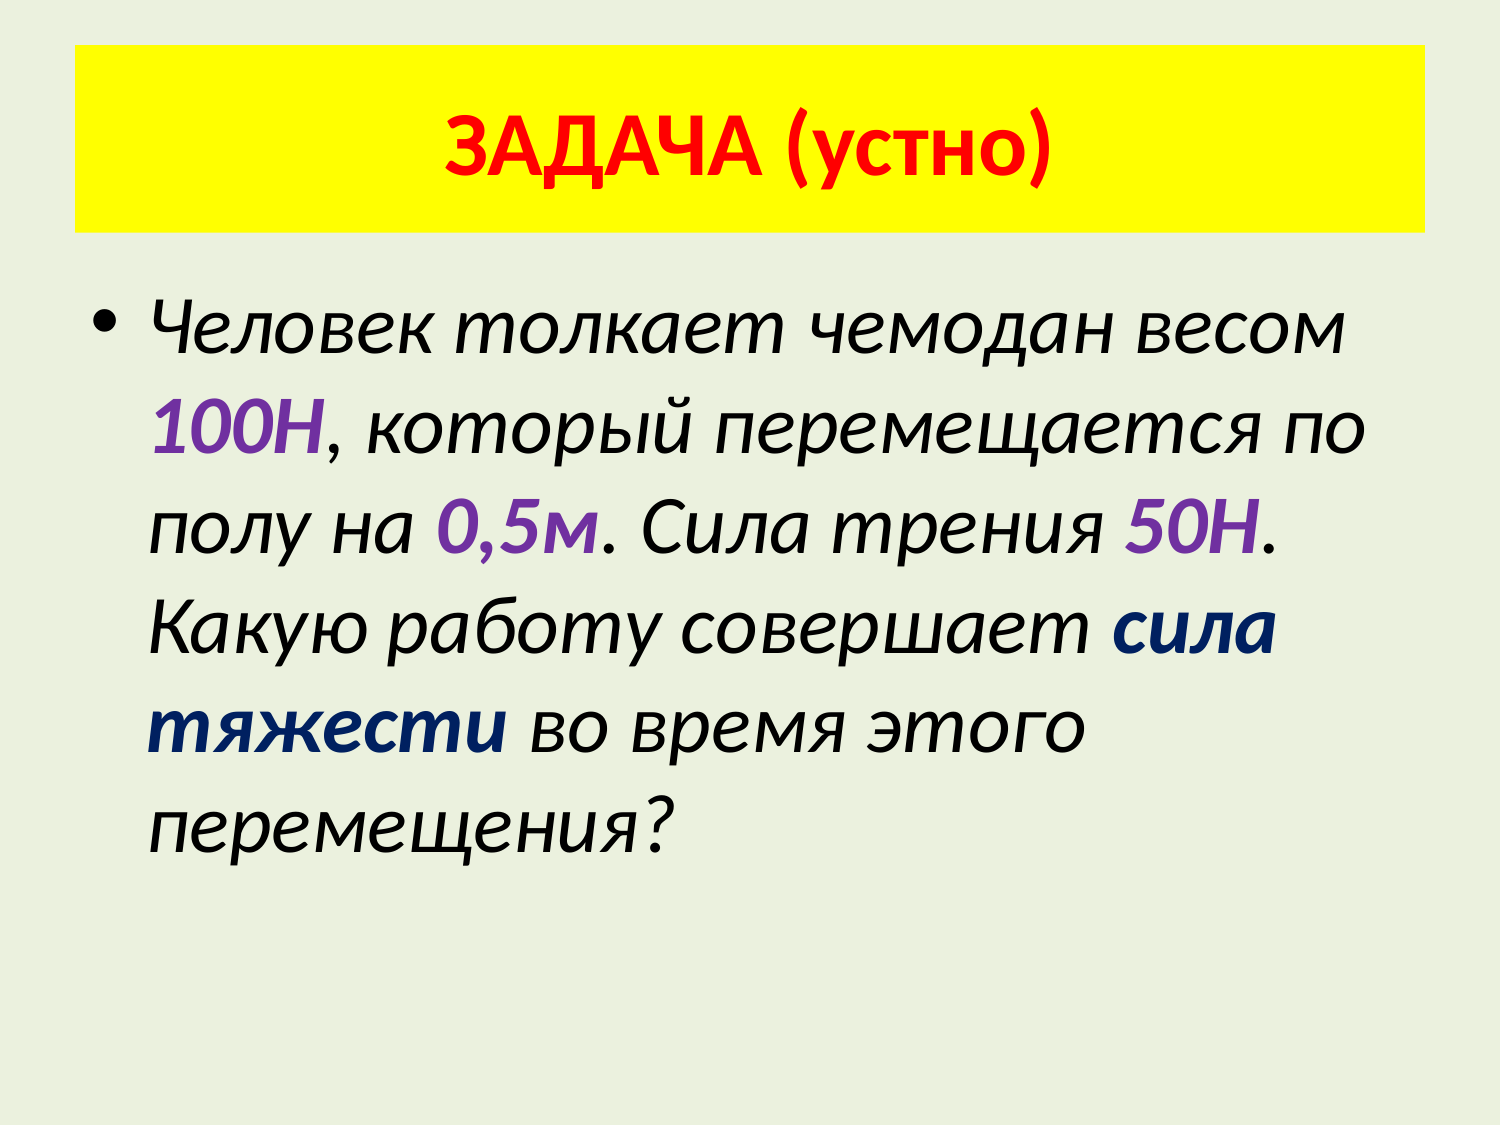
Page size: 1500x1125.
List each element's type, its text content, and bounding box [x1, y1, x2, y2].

title ЗАДАЧА (устно) [75, 45, 1425, 233]
list Человек толкает чемодан весом 100Н, который перемещается по полу на 0,5м. Сила трения 50Н. Какую работу совершает сила тяжести во время этого перемещения? [75, 262, 1425, 1005]
